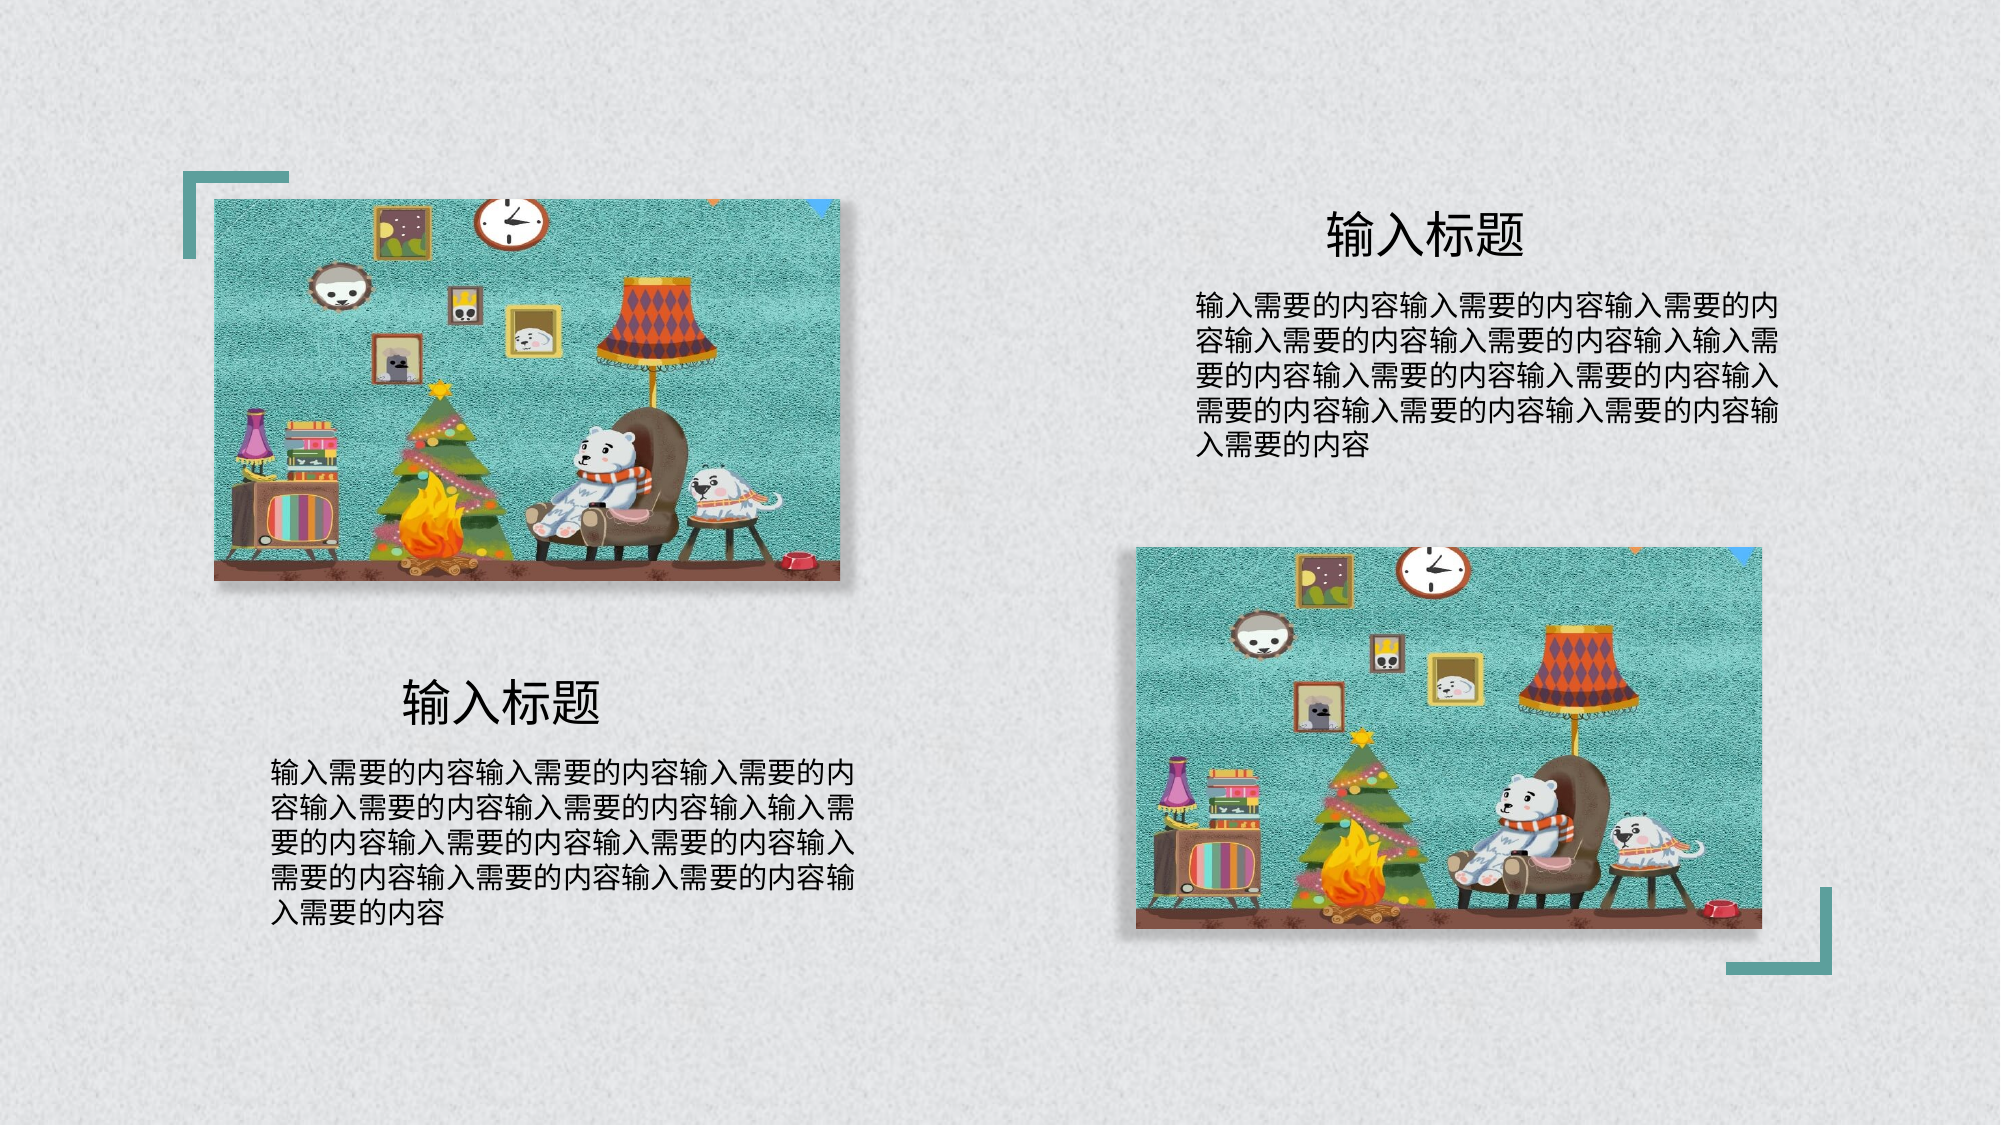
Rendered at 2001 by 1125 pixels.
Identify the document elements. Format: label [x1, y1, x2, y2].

text_box [1725, 887, 1833, 971]
text_box [1180, 195, 1807, 472]
picture [214, 199, 841, 581]
picture [1136, 547, 1763, 929]
text_box [255, 663, 882, 940]
text_box [183, 175, 290, 259]
